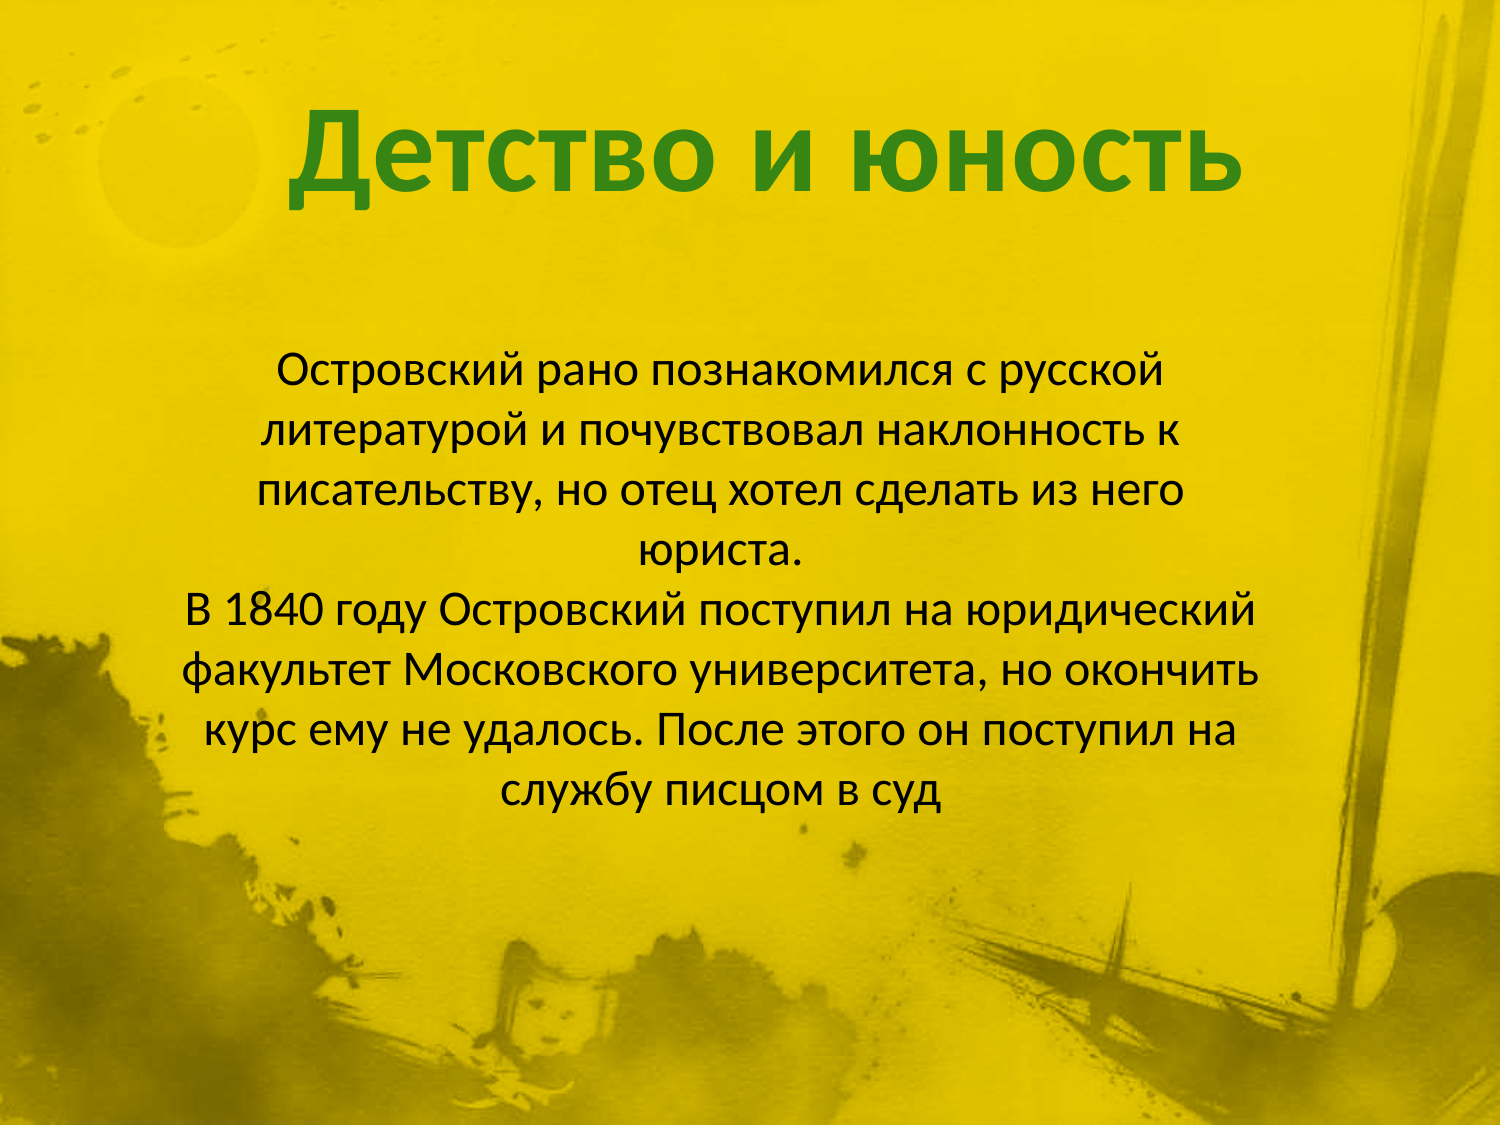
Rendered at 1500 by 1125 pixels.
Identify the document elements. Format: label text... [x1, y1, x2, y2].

text_box Детство и юность [210, 58, 1325, 224]
text_box Островский рано познакомился с русской литературой и почувствовал наклонность к писательству, но отец хотел сделать из него юриста. В 1840 году Островский поступил на юридический факультет Московского университета, но окончить курс ему не удалось. После этого он поступил на службу писцом в суд [163, 328, 1278, 823]
